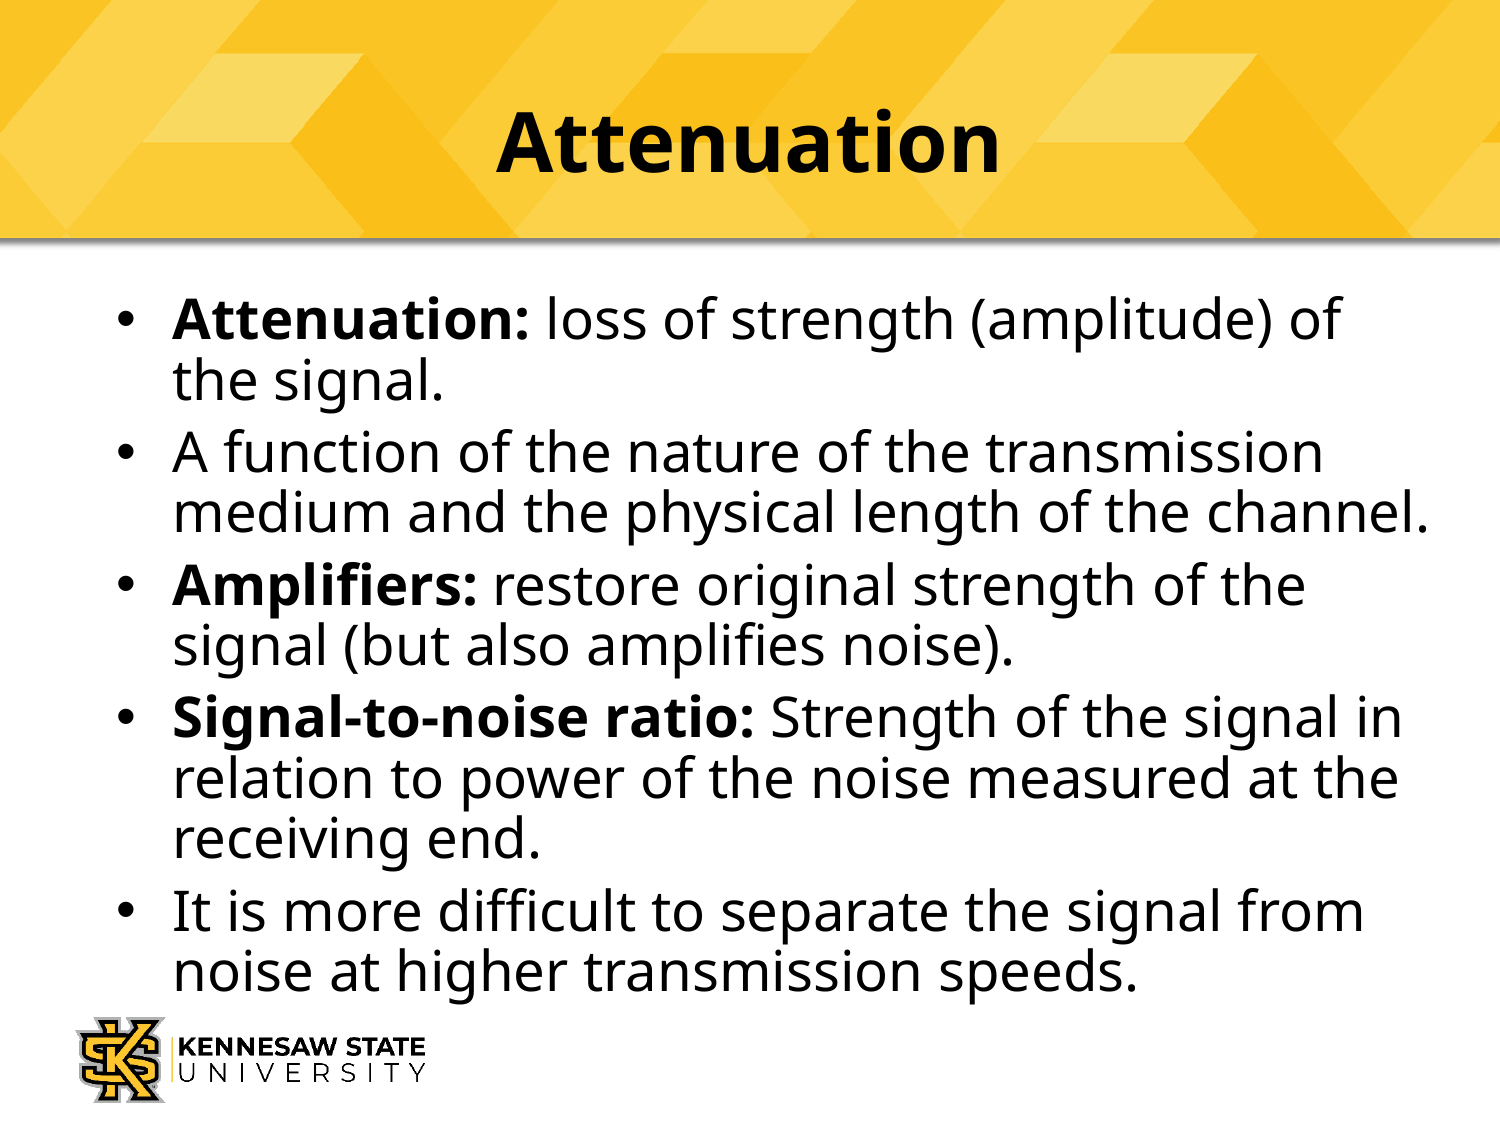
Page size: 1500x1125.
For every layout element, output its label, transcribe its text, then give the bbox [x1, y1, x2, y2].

picture [75, 1017, 425, 1103]
picture [0, 0, 1500, 251]
list Attenuation: loss of strength (amplitude) of the signal. A function of the nature of the transmission medium and the physical length of the channel. Amplifiers: restore original strength of the signal (but also amplifies noise). Signal-to-noise ratio: Strength of the signal in relation to power of the noise measured at the receiving end. It is more difficult to separate the signal from noise at higher transmission speeds. [101, 283, 1447, 1046]
title Attenuation [75, 45, 1425, 233]
